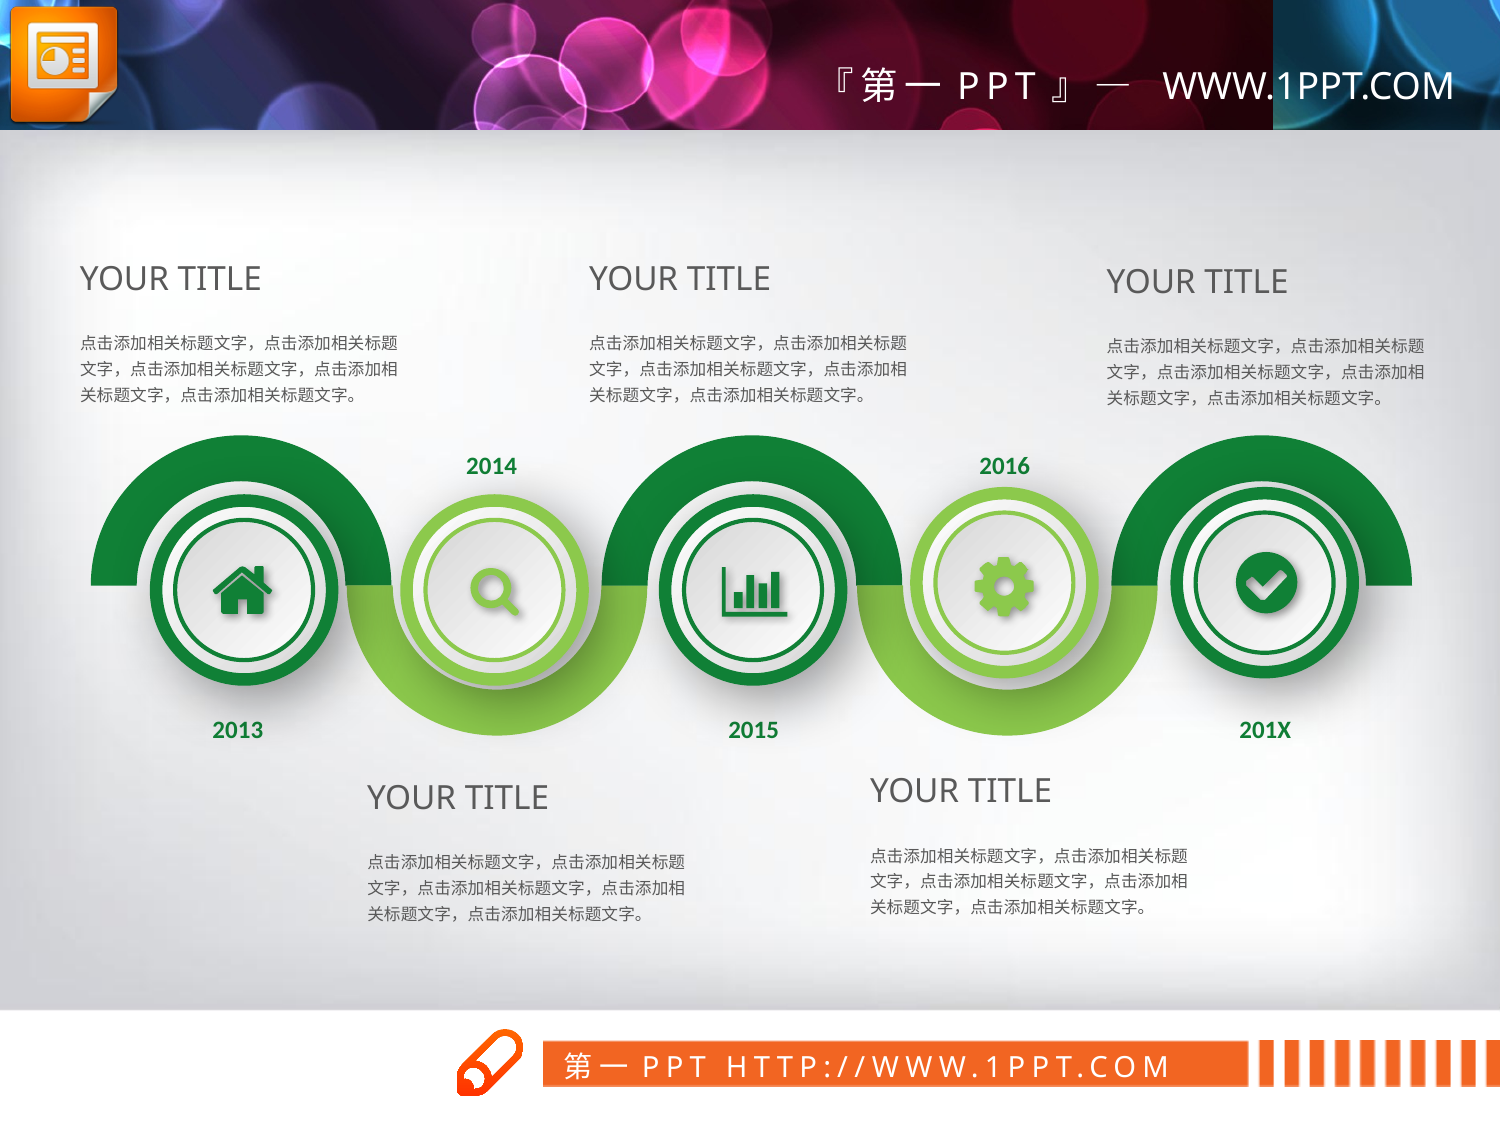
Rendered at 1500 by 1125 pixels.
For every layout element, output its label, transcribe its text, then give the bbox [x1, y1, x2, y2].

text_box YOUR TITLE [352, 768, 665, 824]
text_box YOUR TITLE [574, 249, 887, 305]
picture [0, 0, 1500, 1012]
picture [543, 1040, 1500, 1087]
text_box 点击添加相关标题文字，点击添加相关标题文字，点击添加相关标题文字，点击添加相关标题文字，点击添加相关标题文字。 [574, 319, 935, 413]
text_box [916, 492, 1093, 673]
text_box [1203, 435, 1413, 586]
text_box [211, 448, 1292, 745]
text_box YOUR TITLE [854, 761, 1168, 817]
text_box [406, 500, 583, 680]
text_box [693, 435, 811, 447]
text_box 点击添加相关标题文字，点击添加相关标题文字，点击添加相关标题文字，点击添加相关标题文字，点击添加相关标题文字。 [1091, 322, 1453, 416]
text_box [90, 435, 300, 586]
text_box YOUR TITLE [1091, 252, 1404, 308]
text_box 点击添加相关标题文字，点击添加相关标题文字，点击添加相关标题文字，点击添加相关标题文字，点击添加相关标题文字。 [352, 838, 713, 932]
text_box 点击添加相关标题文字，点击添加相关标题文字，点击添加相关标题文字，点击添加相关标题文字，点击添加相关标题文字。 [64, 319, 426, 413]
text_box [664, 500, 842, 680]
text_box 点击添加相关标题文字，点击添加相关标题文字，点击添加相关标题文字，点击添加相关标题文字，点击添加相关标题文字。 [855, 831, 1216, 925]
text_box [1176, 492, 1353, 673]
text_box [155, 500, 333, 680]
text_box YOUR TITLE [64, 249, 378, 305]
